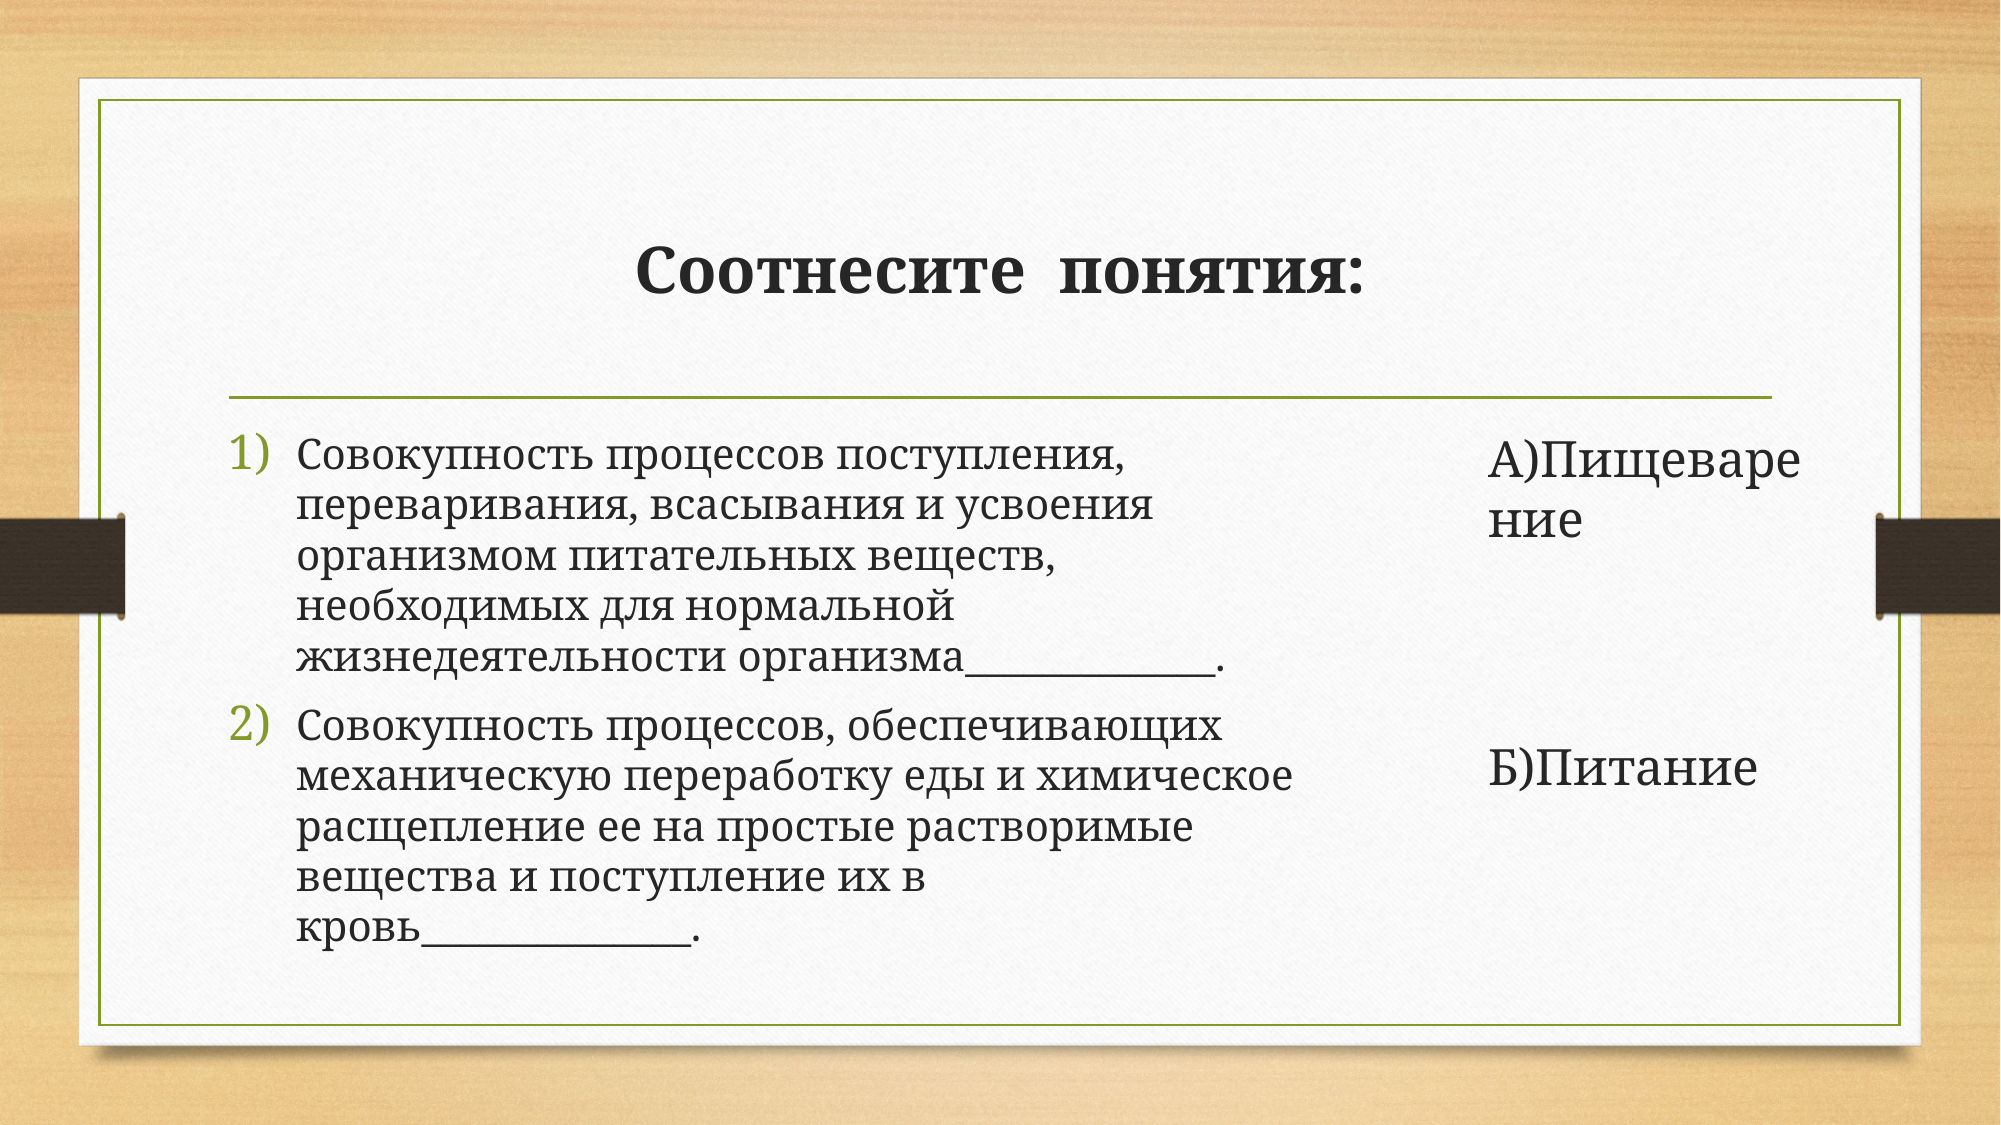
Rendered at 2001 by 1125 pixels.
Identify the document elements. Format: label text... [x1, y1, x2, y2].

list Совокупность процессов поступления, переваривания, всасывания и усвоения организмом питательных веществ, необходимых для нормальной жизнедеятельности организма_____________. Совокупность процессов, обеспечивающих механическую переработку еды и химическое расщепление ее на простые растворимые вещества и поступление их в кровь______________. [213, 420, 1348, 963]
picture [0, 0, 2001, 1125]
title Соотнесите понятия: [212, 161, 1788, 375]
list А)Пищеварение Б)Питание [1473, 420, 1845, 963]
